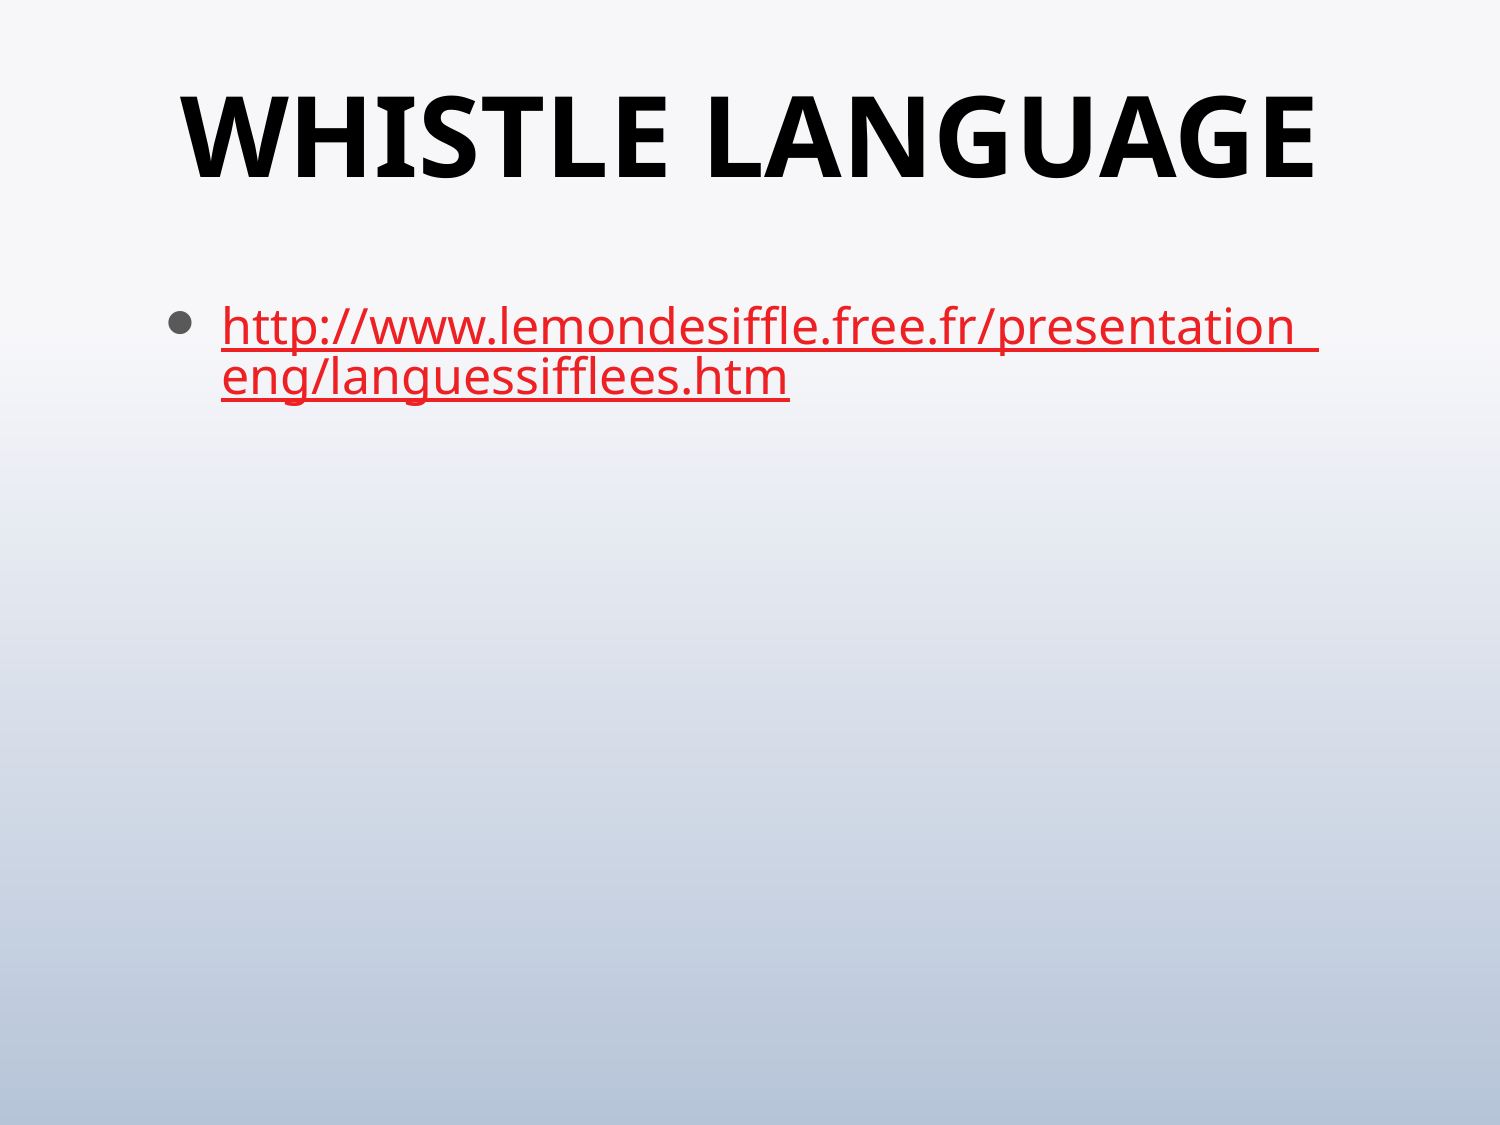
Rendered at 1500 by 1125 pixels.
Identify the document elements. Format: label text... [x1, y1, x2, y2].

title WHISTLE LANGUAGE [150, 37, 1350, 245]
list http://www.lemondesiffle.free.fr/presentation_eng/languessifflees.htm [150, 286, 1350, 993]
